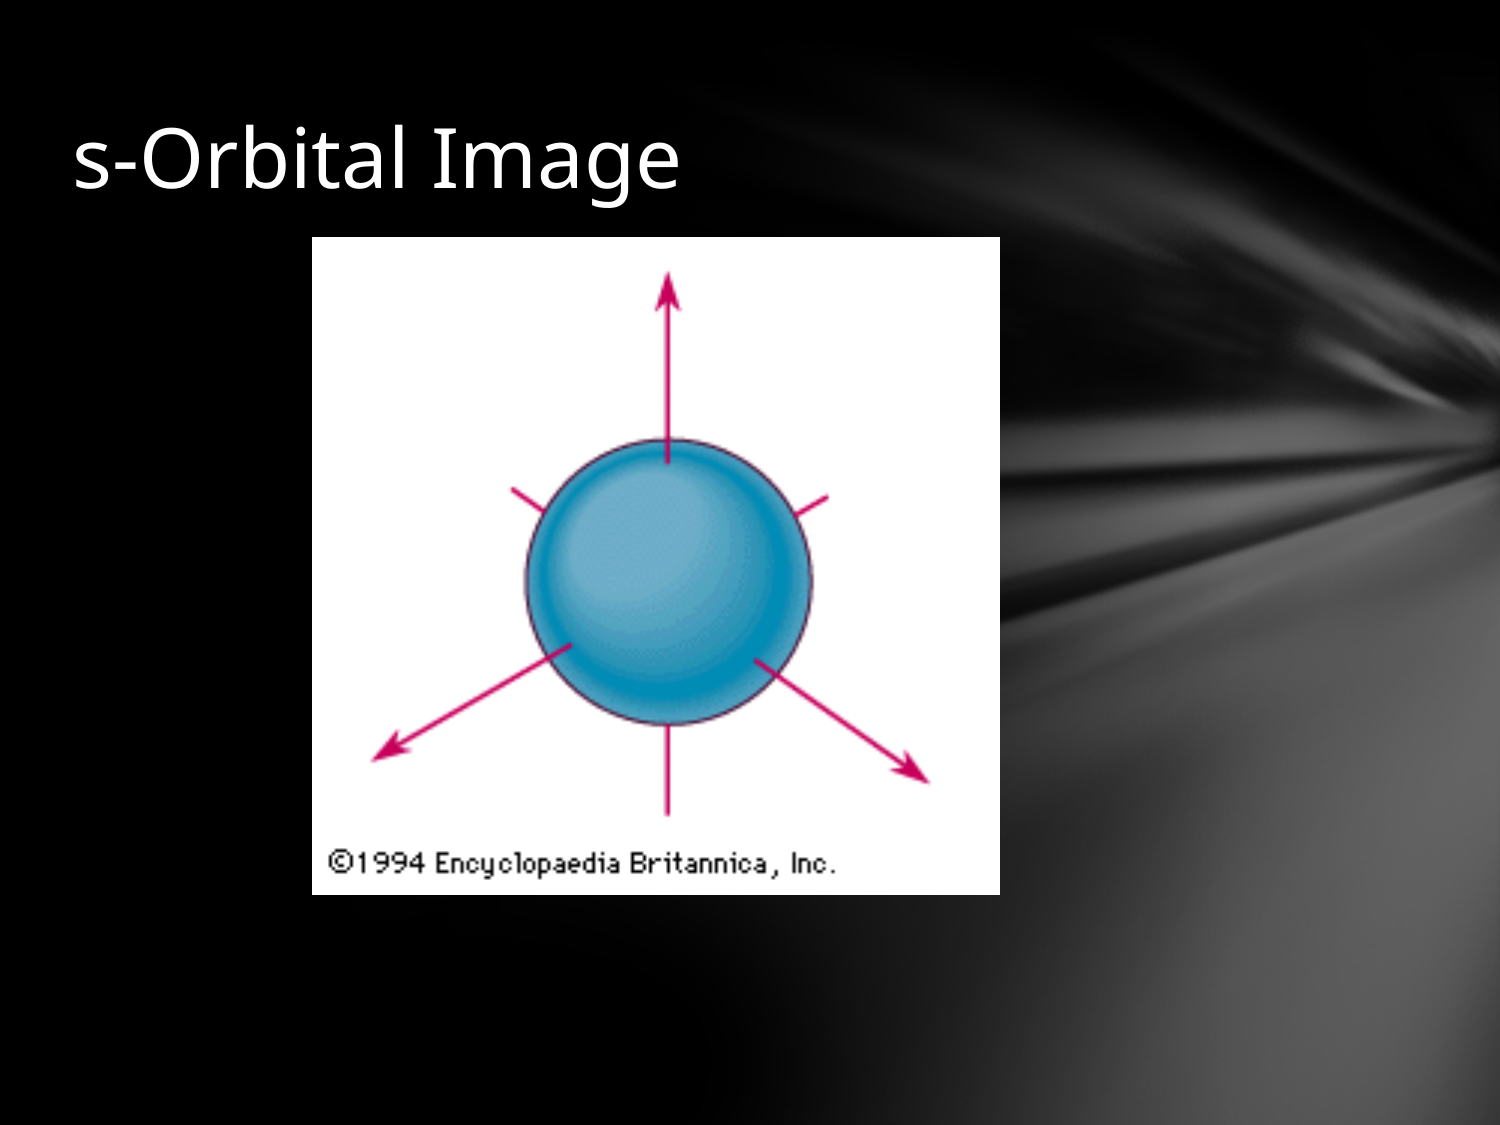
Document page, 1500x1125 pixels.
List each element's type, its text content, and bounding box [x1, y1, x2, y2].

picture [312, 237, 1001, 896]
title s-Orbital Image [57, 37, 1318, 213]
